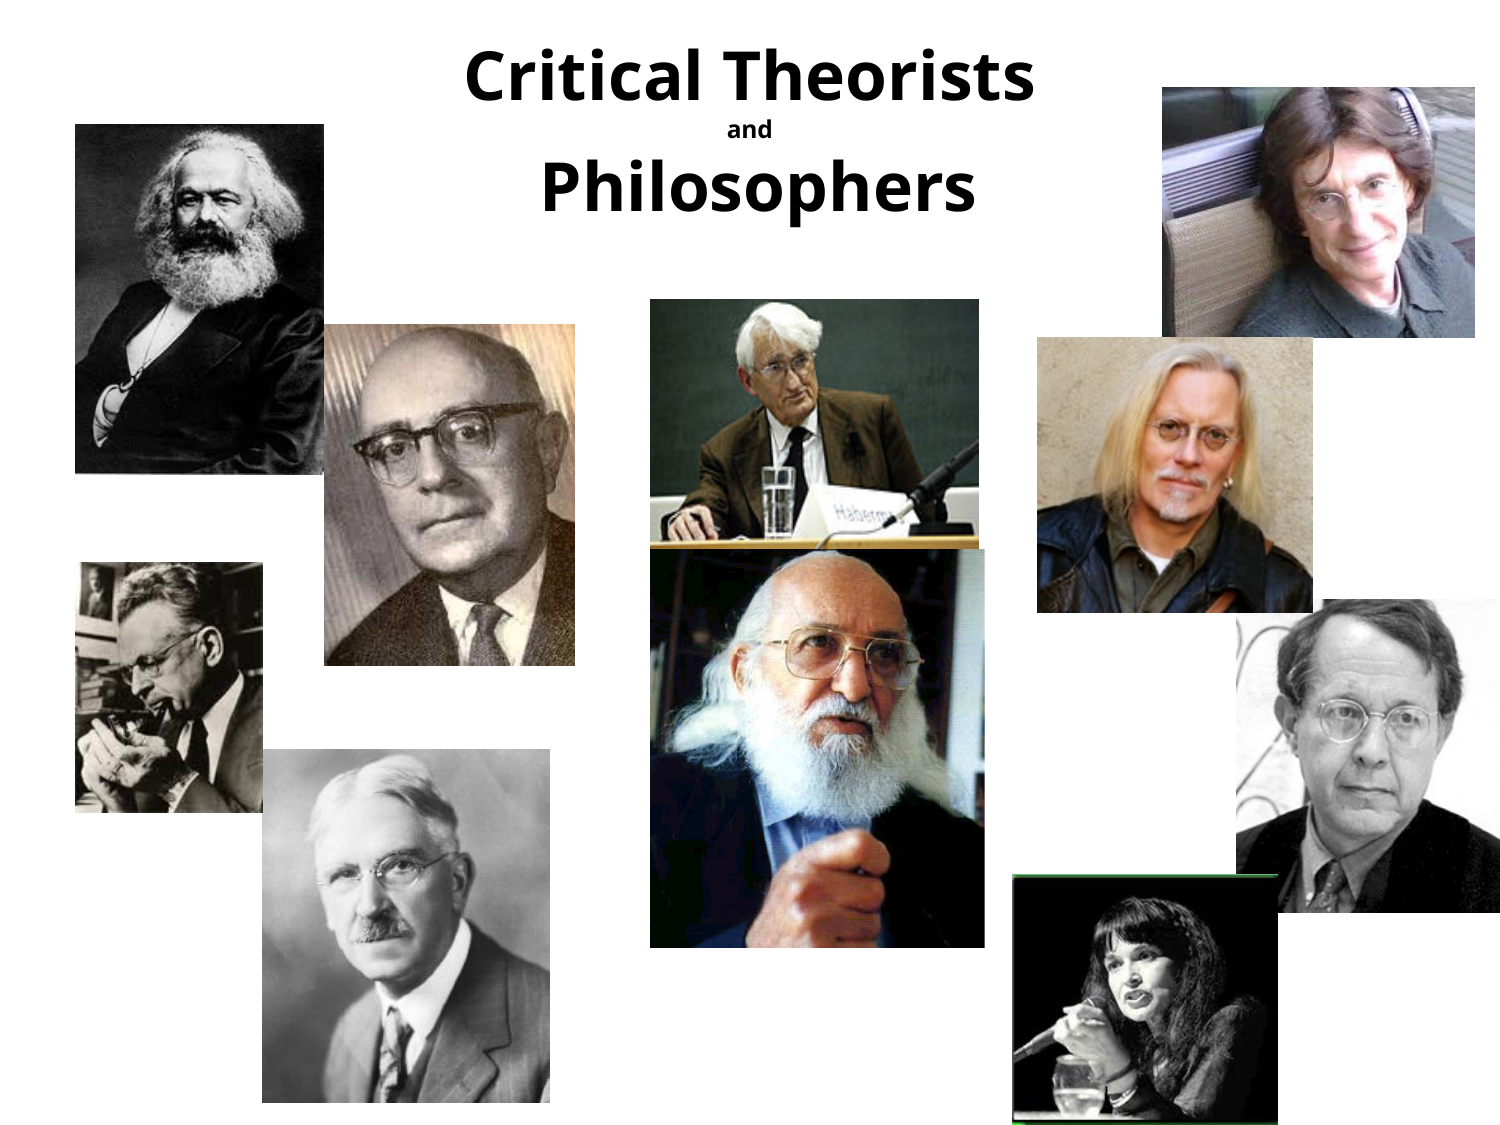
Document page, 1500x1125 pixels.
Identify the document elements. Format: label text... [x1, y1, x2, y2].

picture [1012, 87, 1500, 1125]
picture [649, 299, 985, 948]
title Critical Theorists and Philosophers [75, 24, 1425, 233]
picture [74, 124, 576, 666]
picture [74, 562, 551, 1104]
